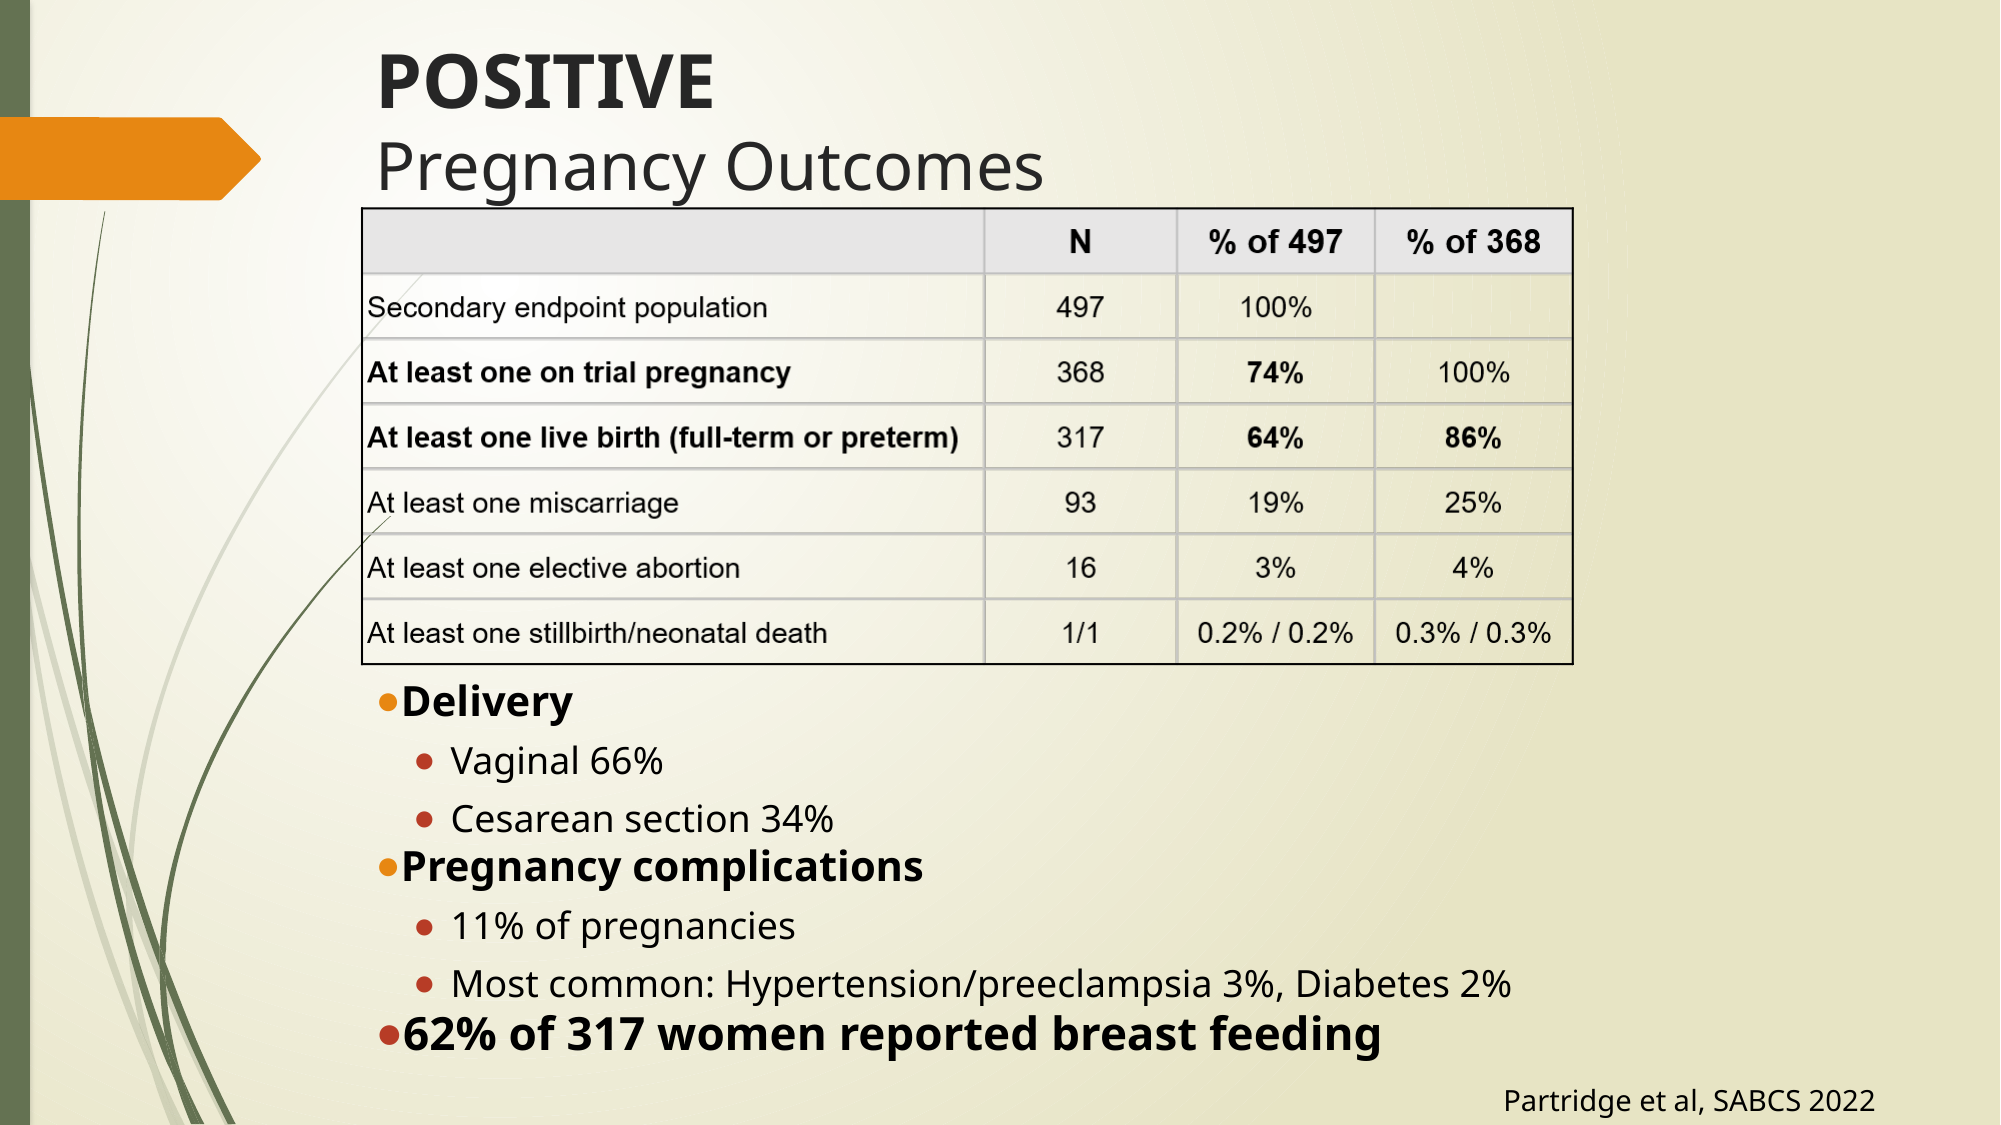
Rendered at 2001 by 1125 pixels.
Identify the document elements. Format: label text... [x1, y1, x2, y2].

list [360, 207, 1575, 668]
text_box Delivery Vaginal 66% Cesarean section 34% Pregnancy complications 11% of pregnancies Most common: Hypertension/preeclampsia 3%, Diabetes 2% 62% of 317 women reported breast feeding [360, 667, 1823, 1078]
title POSITIVE Pregnancy Outcomes [360, 26, 1823, 237]
text_box Partridge et al, SABCS 2022 [1181, 1074, 1891, 1125]
